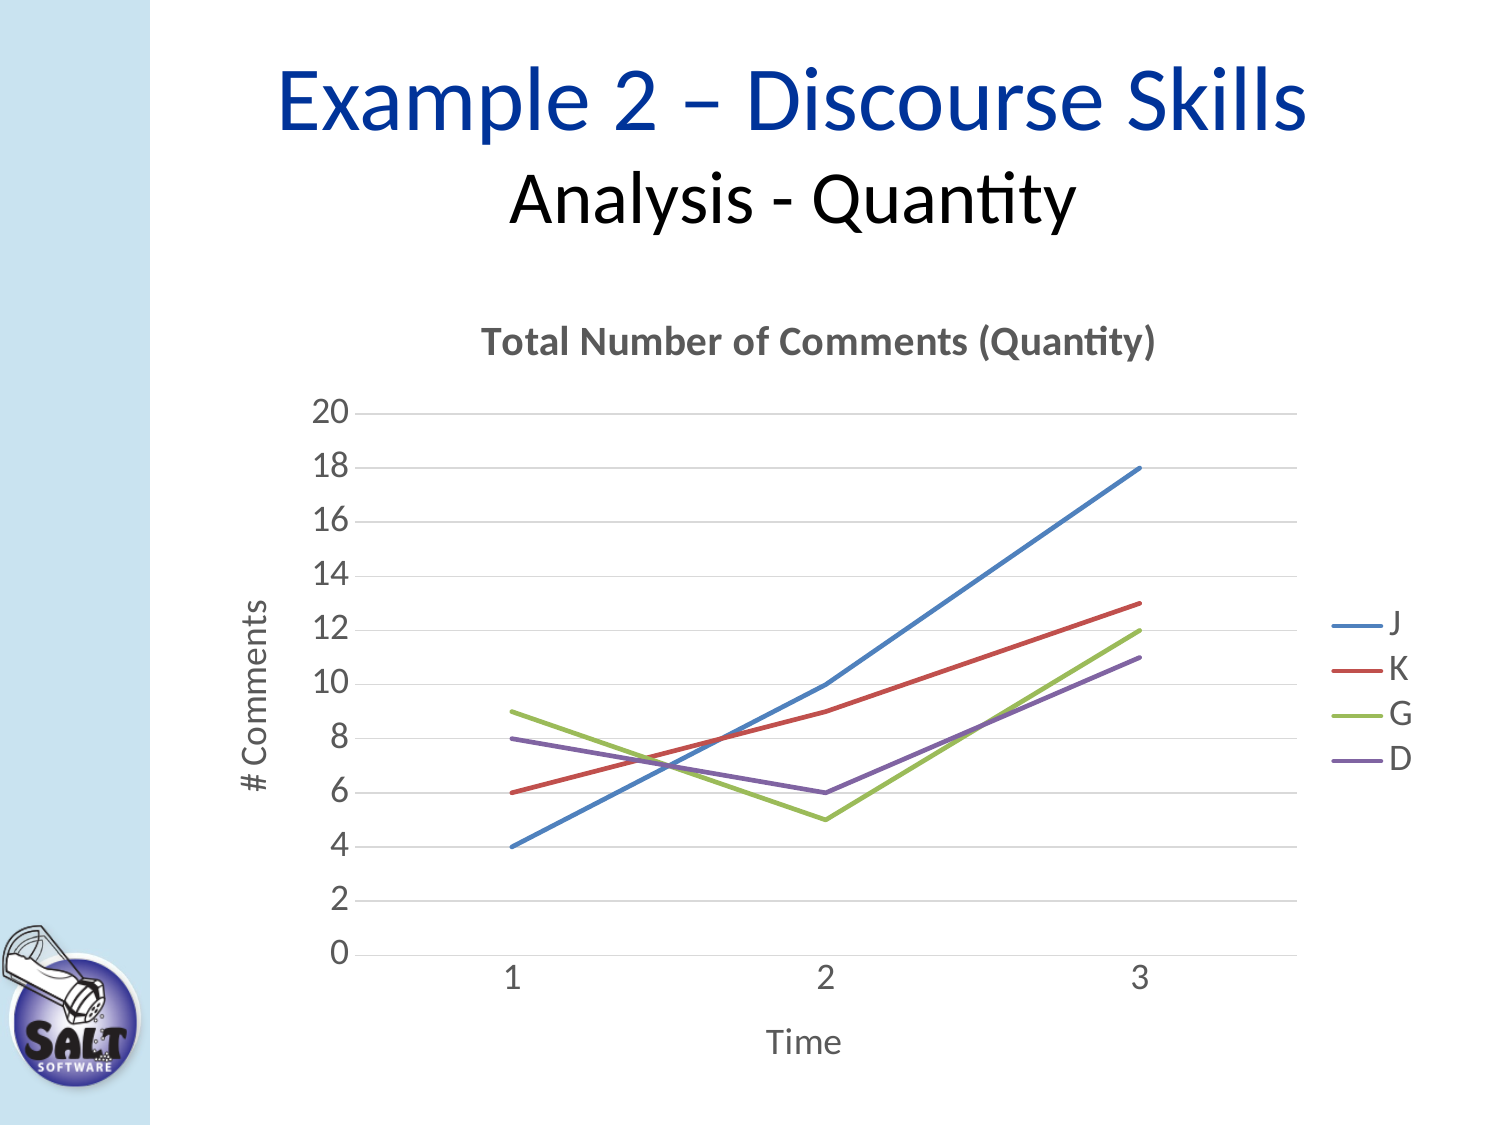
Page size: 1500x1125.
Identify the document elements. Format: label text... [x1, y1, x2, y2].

chart [199, 287, 1438, 1101]
picture [0, 0, 150, 1125]
title Example 2 – Discourse Skills Analysis - Quantity [162, 45, 1425, 233]
